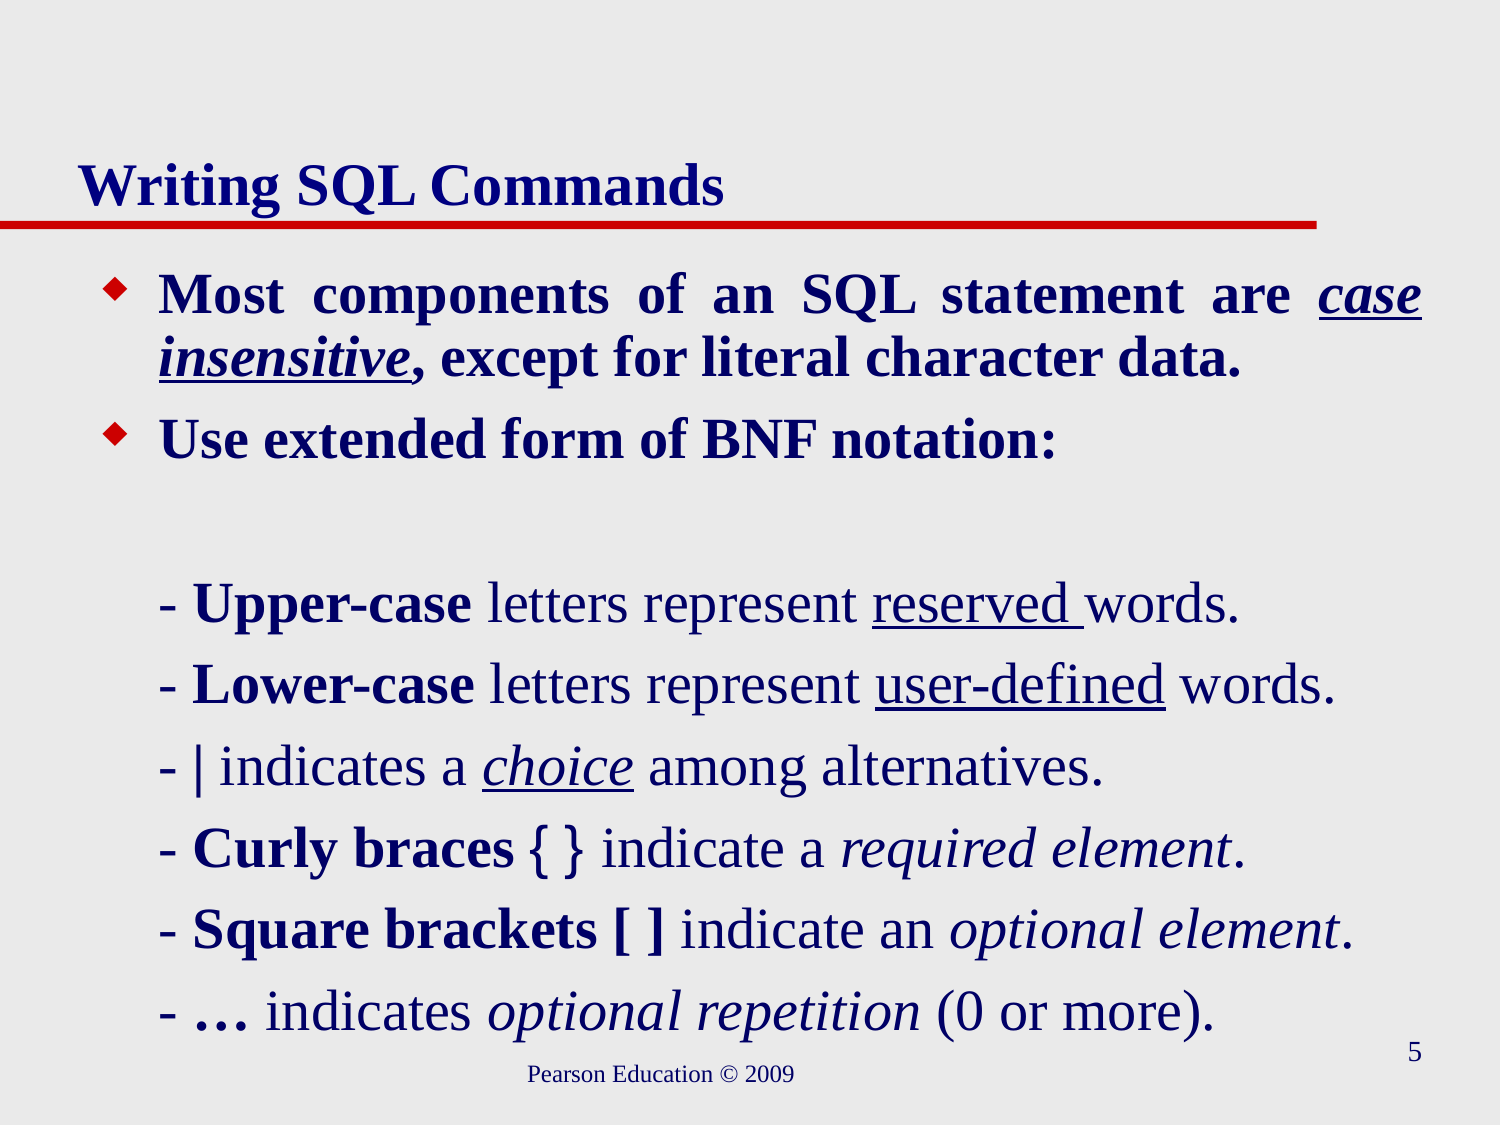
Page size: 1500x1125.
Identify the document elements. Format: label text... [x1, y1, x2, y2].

text_box Pearson Education © 2009 [512, 1050, 1038, 1095]
title Writing SQL Commands [62, 43, 1338, 226]
list Most components of an SQL statement are case insensitive, except for literal character data. Use extended form of BNF notation: - Upper-case letters represent reserved words. - Lower-case letters represent user-defined words. - | indicates a choice among alternatives. - Curly braces { } indicate a required element. - Square brackets [ ] indicate an optional element. - … indicates optional repetition (0 or more). [87, 255, 1438, 931]
slide_number 5 [1124, 1012, 1438, 1088]
